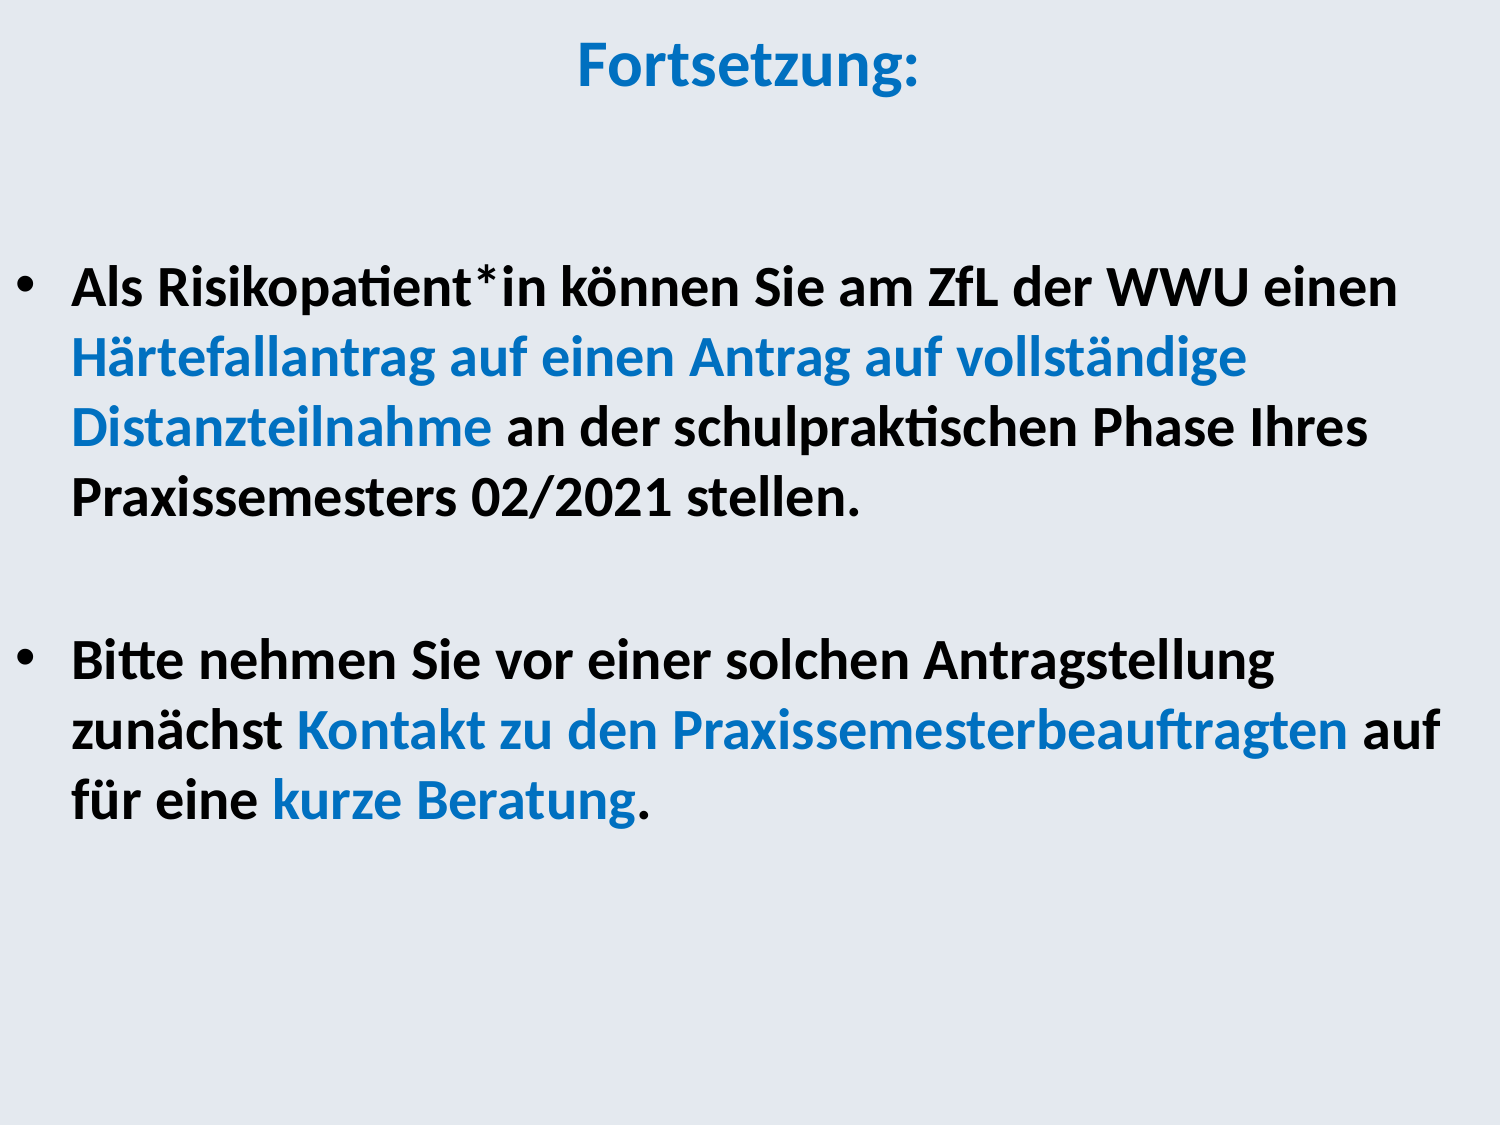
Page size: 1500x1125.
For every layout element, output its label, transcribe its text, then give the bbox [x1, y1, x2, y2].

title Fortsetzung: [0, 0, 1500, 121]
list Als Risikopatient*in können Sie am ZfL der WWU einen Härtefallantrag auf einen Antrag auf vollständige Distanzteilnahme an der schulpraktischen Phase Ihres Praxissemesters 02/2021 stellen. Bitte nehmen Sie vor einer solchen Antragstellung zunächst Kontakt zu den Praxissemesterbeauftragten auf für eine kurze Beratung. [0, 149, 1500, 1125]
